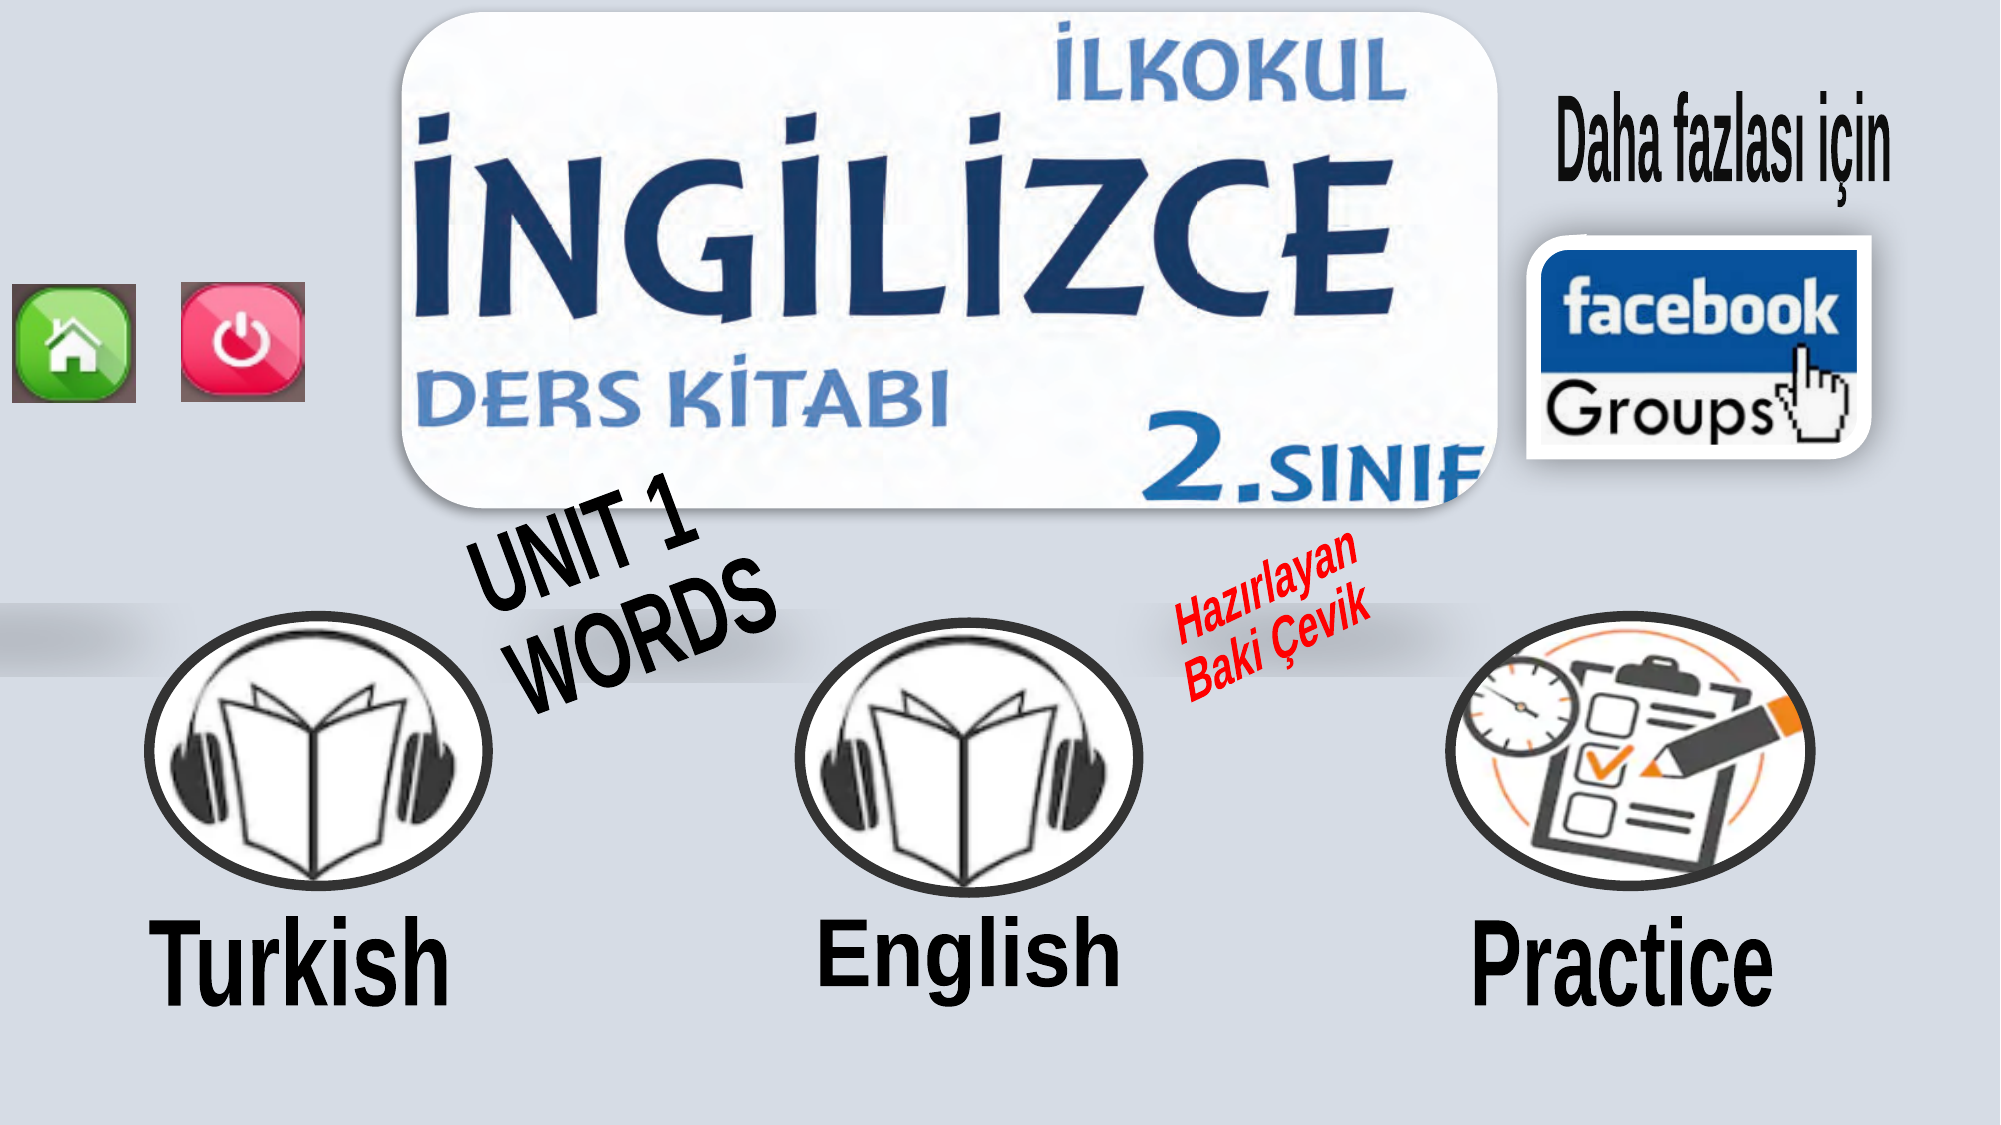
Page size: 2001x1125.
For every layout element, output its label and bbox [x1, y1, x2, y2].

picture [799, 622, 1139, 893]
picture [401, 12, 1498, 509]
picture [149, 616, 488, 886]
picture [12, 284, 136, 404]
picture [1450, 616, 1811, 886]
picture [1533, 242, 1865, 452]
picture [180, 282, 305, 402]
